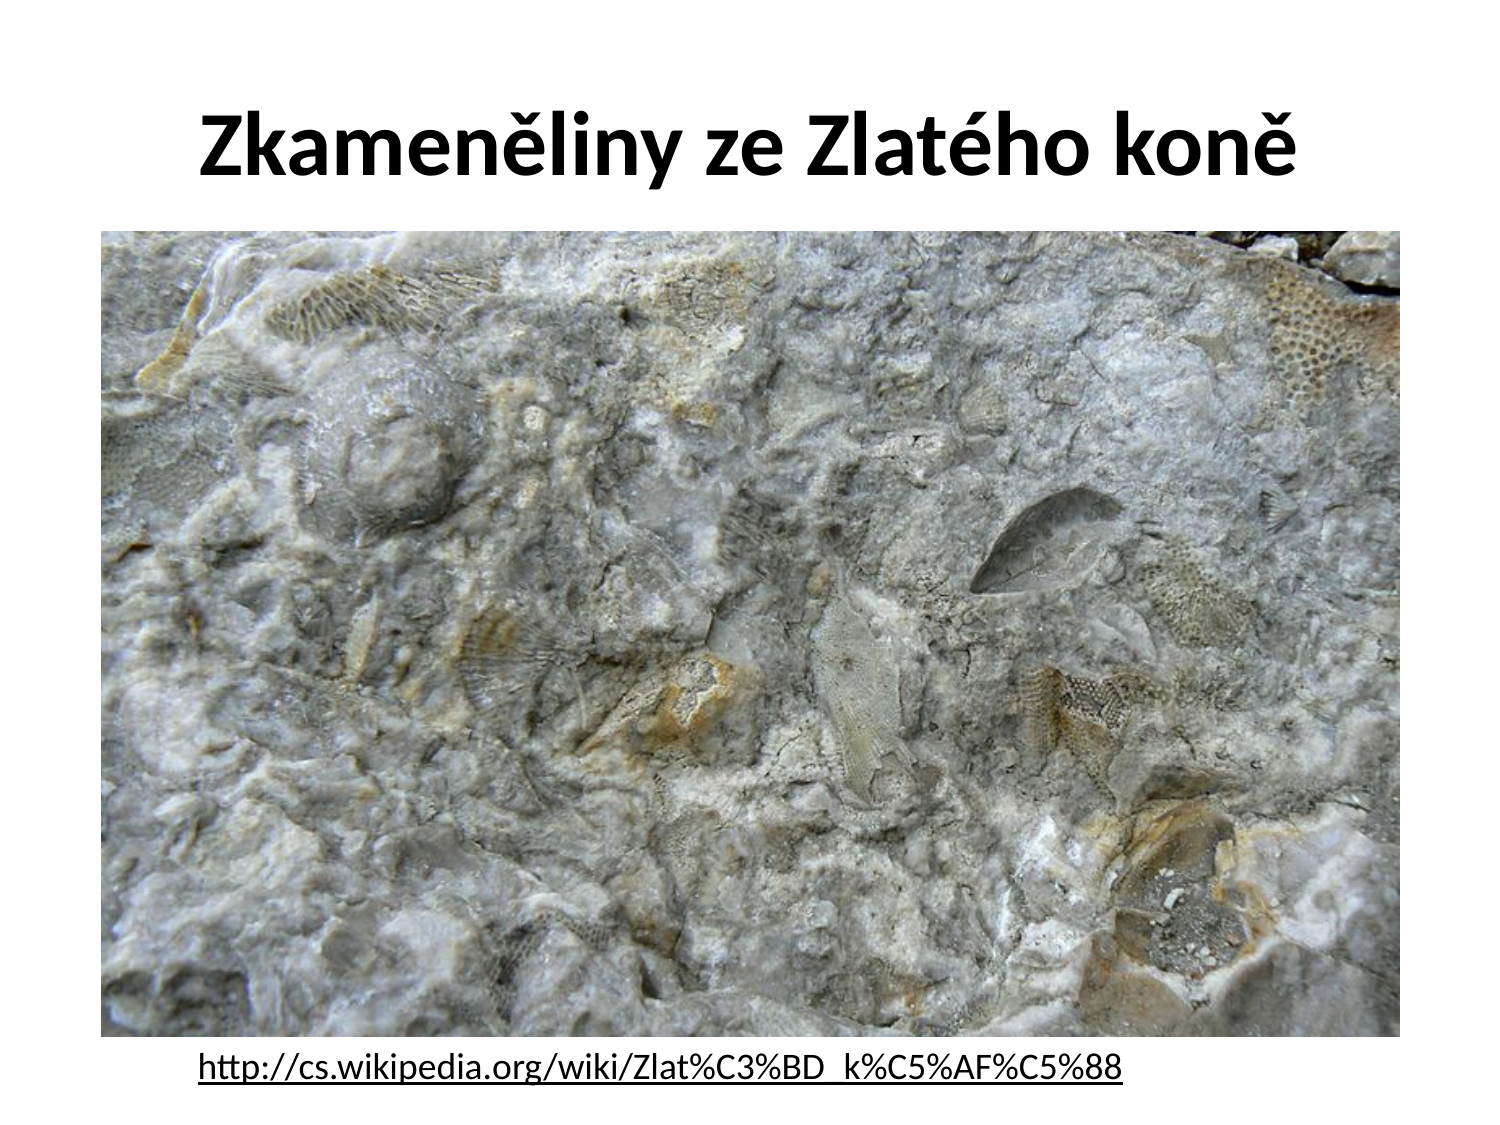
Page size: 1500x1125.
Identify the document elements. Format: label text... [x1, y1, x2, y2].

title Zkameněliny ze Zlatého koně [75, 45, 1425, 233]
text_box http://cs.wikipedia.org/wiki/Zlat%C3%BD_k%C5%AF%C5%88 [182, 1046, 1270, 1095]
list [101, 231, 1400, 1037]
